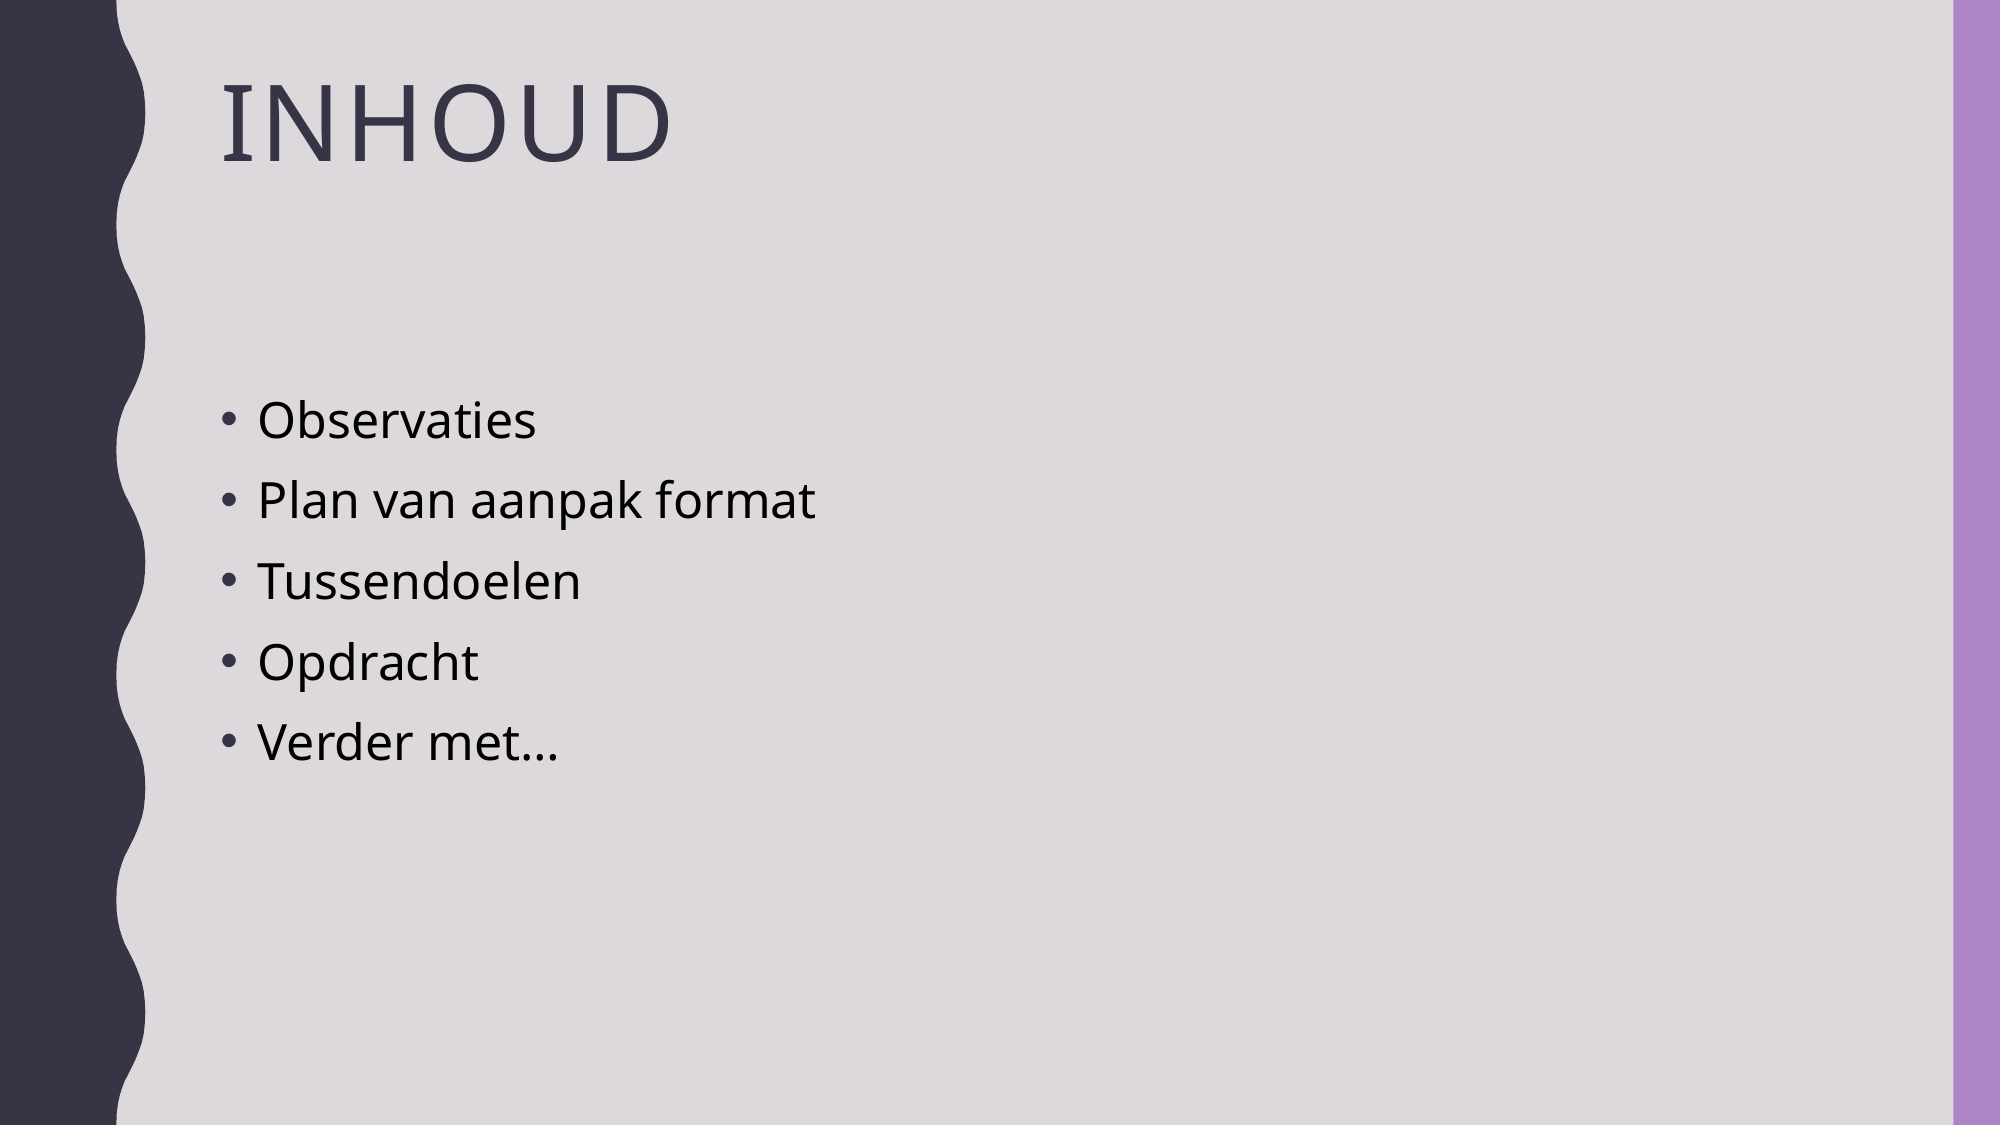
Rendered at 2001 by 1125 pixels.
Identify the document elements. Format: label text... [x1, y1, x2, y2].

title inhoud [205, 62, 1875, 308]
list Observaties Plan van aanpak format Tussendoelen Opdracht Verder met… [205, 375, 1875, 965]
